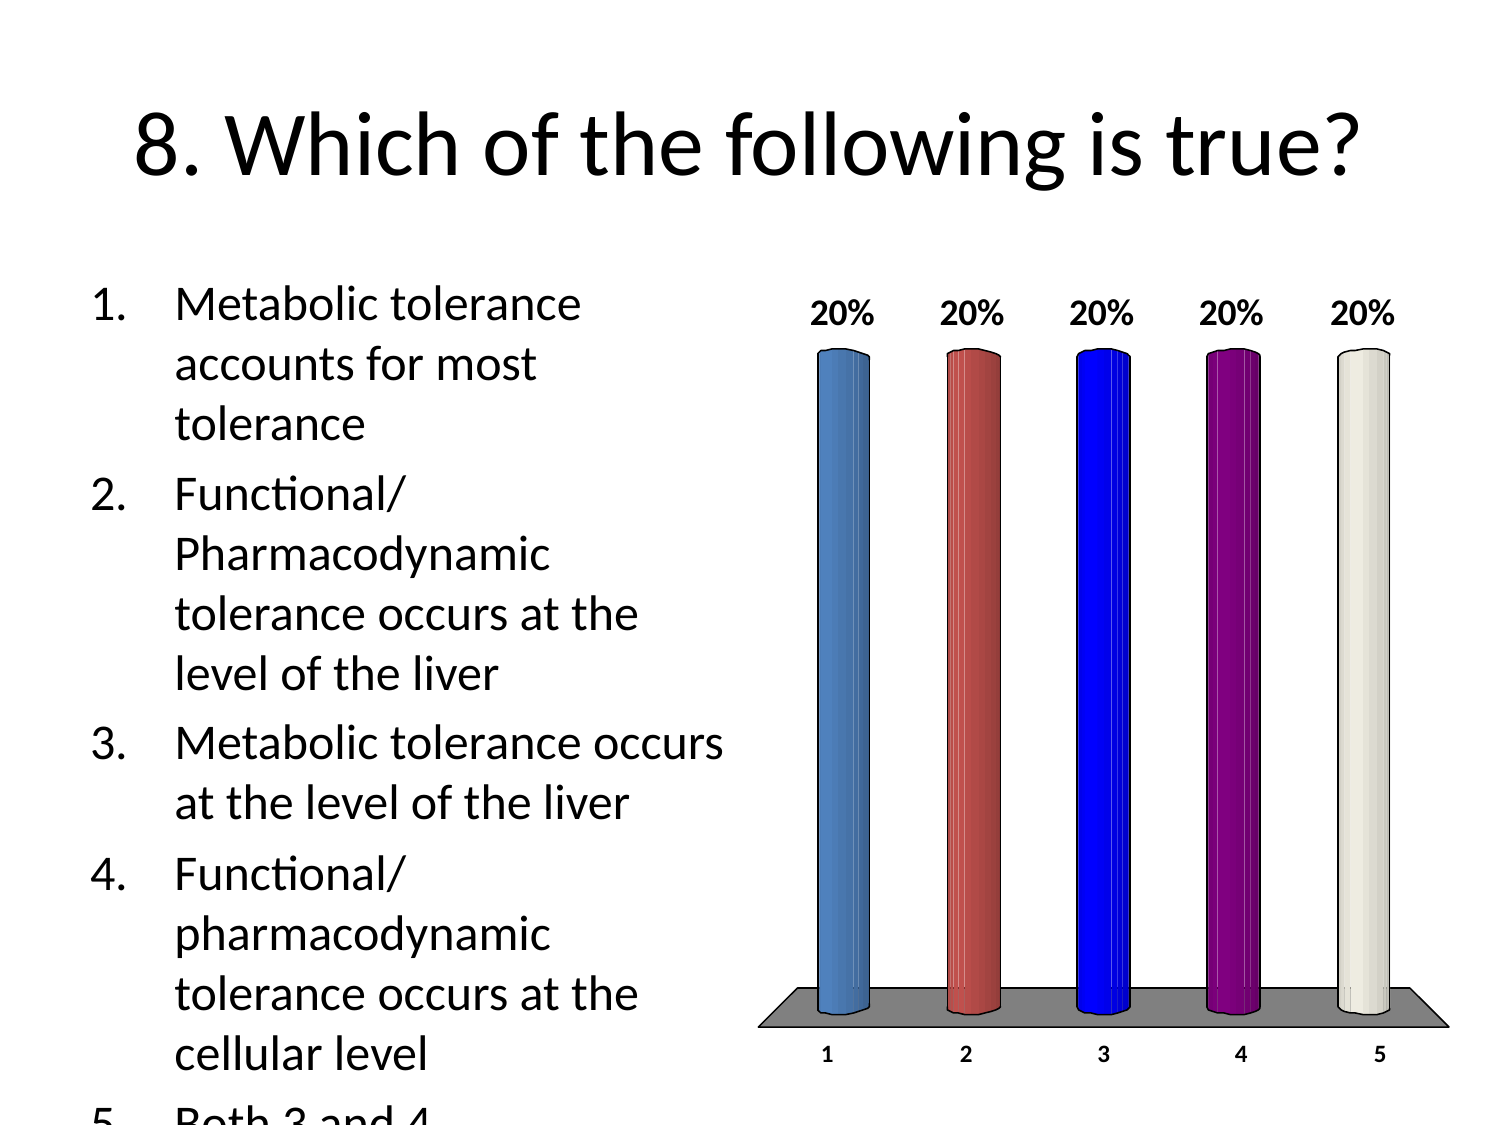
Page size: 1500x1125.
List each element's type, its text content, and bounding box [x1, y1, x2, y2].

title 8. Which of the following is true? [75, 45, 1425, 233]
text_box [739, 270, 1490, 1115]
list Metabolic tolerance accounts for most tolerance Functional/Pharmacodynamic tolerance occurs at the level of the liver Metabolic tolerance occurs at the level of the liver Functional/pharmacodynamic tolerance occurs at the cellular level Both 3 and 4 [75, 262, 750, 1005]
